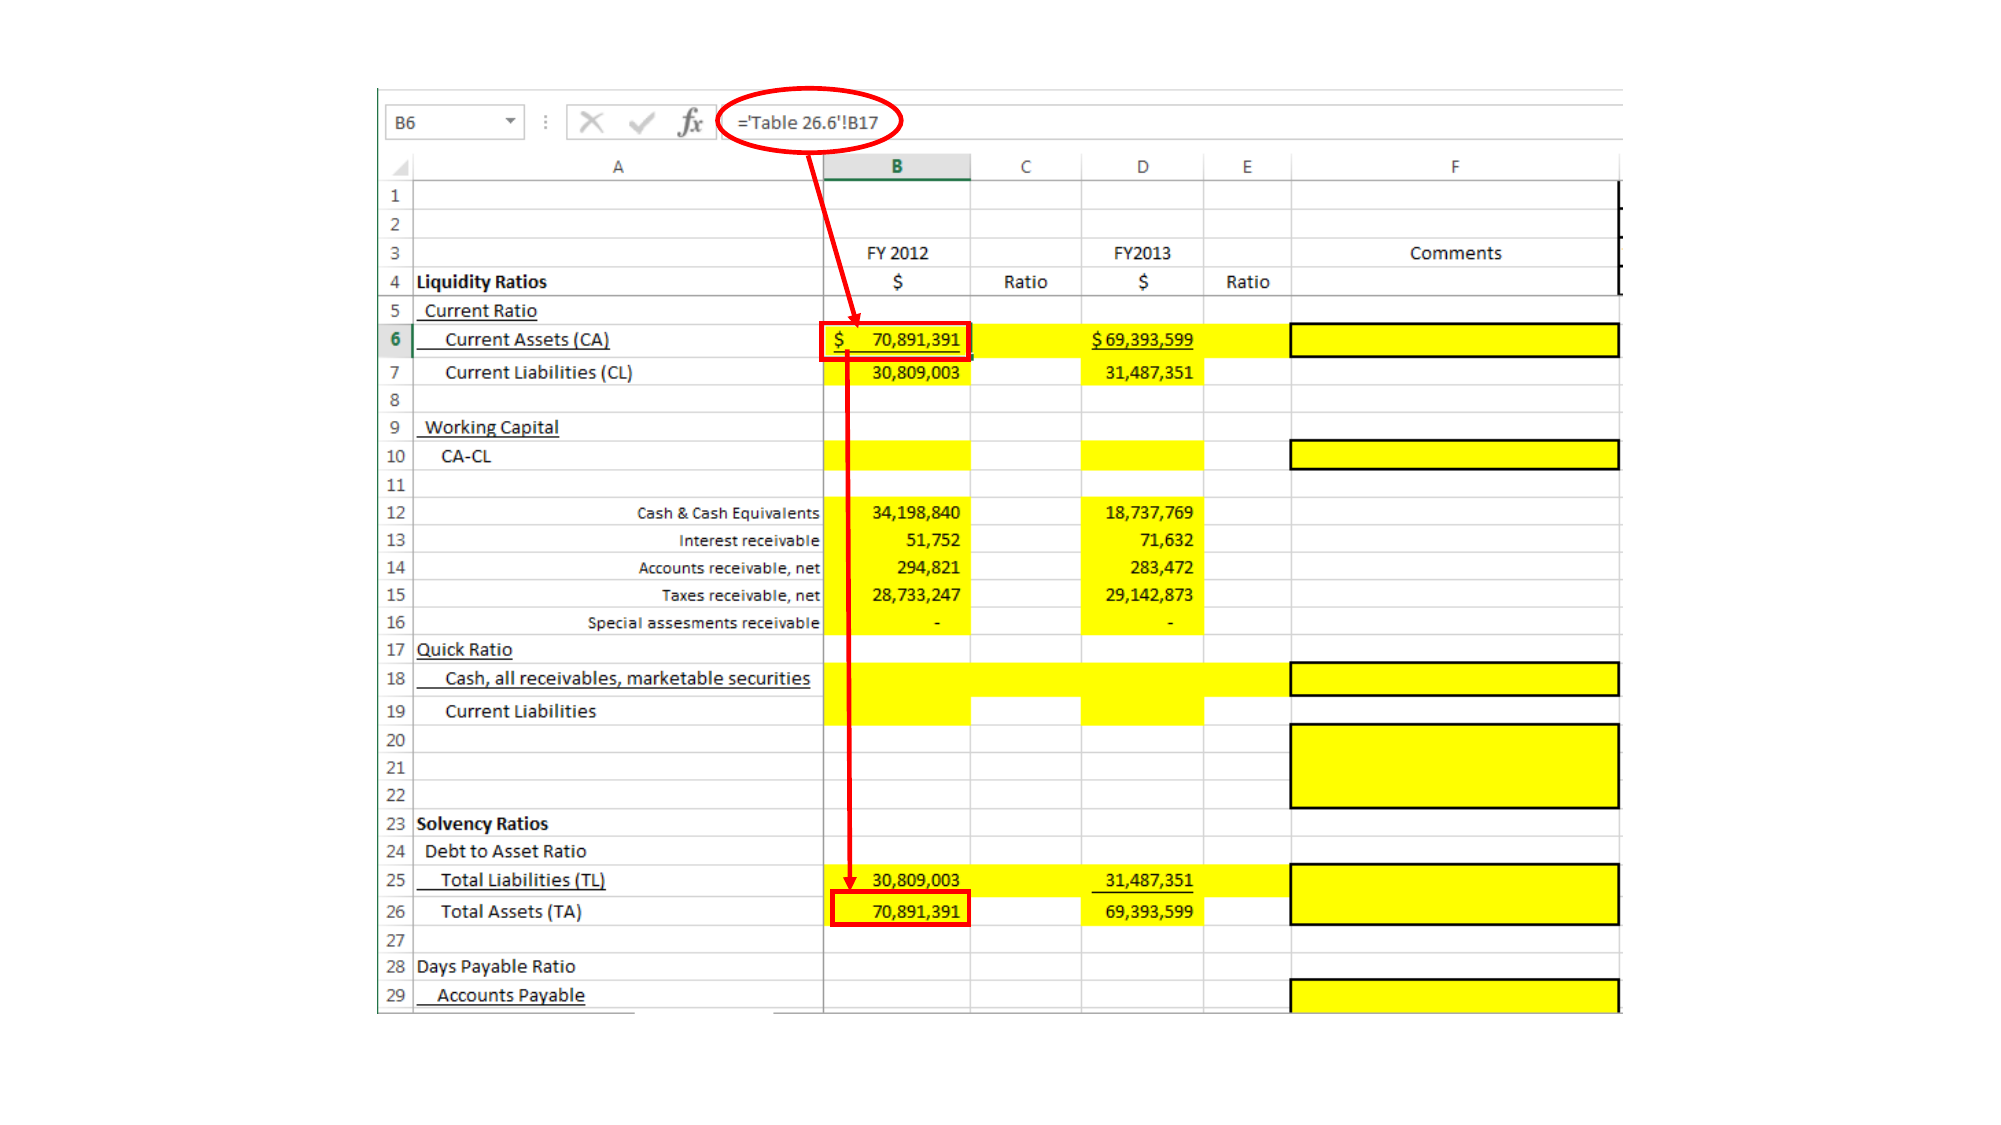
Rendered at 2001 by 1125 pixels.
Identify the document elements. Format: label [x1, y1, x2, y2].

text_box [808, 155, 859, 329]
list [377, 88, 1623, 1014]
